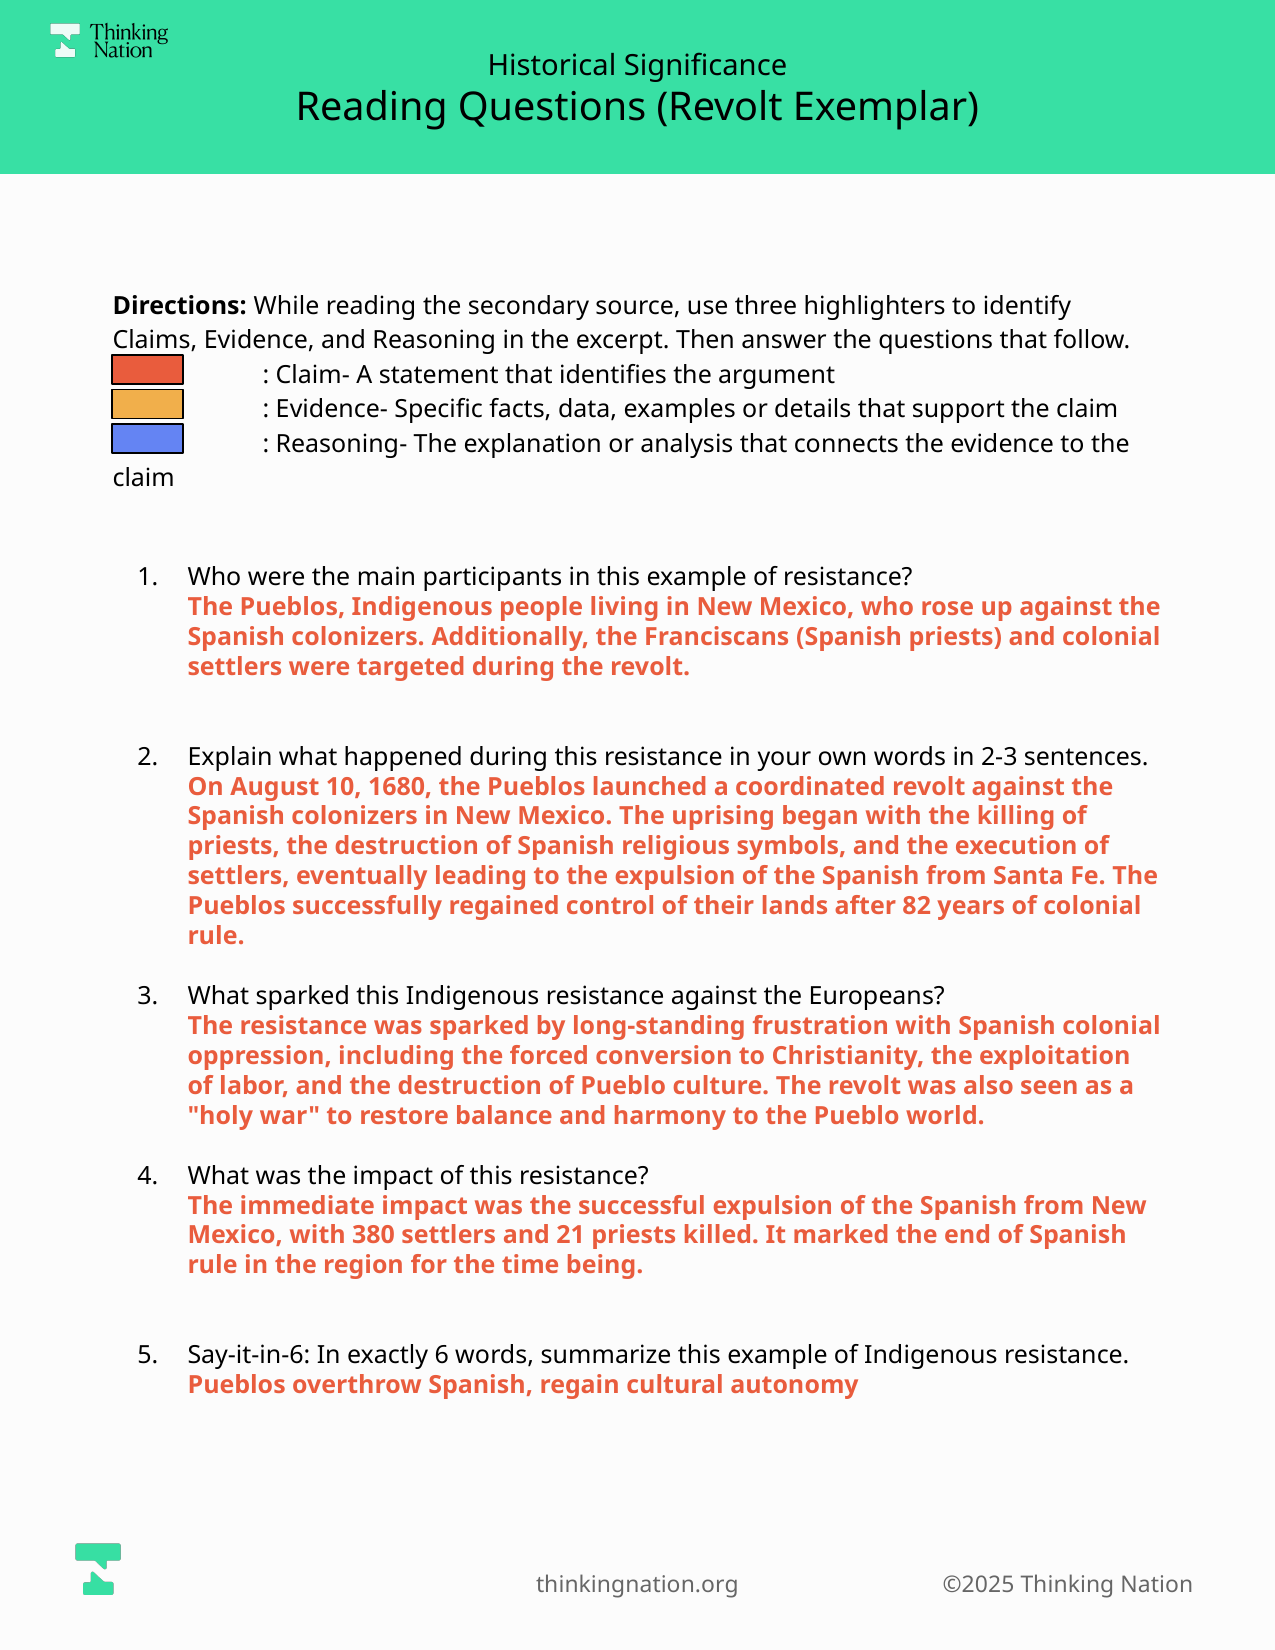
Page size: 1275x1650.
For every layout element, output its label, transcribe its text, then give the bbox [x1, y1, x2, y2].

text_box Historical Significance Reading Questions (Revolt Exemplar) [0, 0, 1275, 174]
text_box ©2025 Thinking Nation [907, 1553, 1210, 1605]
text_box [112, 389, 183, 419]
picture [36, 12, 172, 69]
text_box thinkingnation.org [486, 1553, 789, 1605]
text_box [112, 424, 183, 454]
text_box Directions: While reading the secondary source, use three highlighters to identify Claims, Evidence, and Reasoning in the excerpt. Then answer the questions that follow. : Claim- A statement that identifies the argument : Evidence- Specific facts, data, examples or details that support the claim : Reasoning- The explanation or analysis that connects the evidence to the claim Who were the main participants in this example of resistance? The Pueblos, Indigenous people living in New Mexico, who rose up against the Spanish colonizers. Additionally, the Franciscans (Spanish priests) and colonial settlers were targeted during the revolt. Explain what happened during this resistance in your own words in 2-3 sentences. On August 10, 1680, the Pueblos launched a coordinated revolt against the Spanish colonizers in New Mexico. The uprising began with the killing of priests, the destruction of Spanish religious symbols, and the execution of settlers, eventually leading to the expulsion of the Spanish from Santa Fe. The Pueblos successfully regained control of their lands after 82 years of colonial rule. What sparked this Indigenous resistance against the Europeans? The resistance was sparked by long-standing frustration with Spanish colonial oppression, including the forced conversion to Christianity, the exploitation of labor, and the destruction of Pueblo culture. The revolt was also seen as a "holy war" to restore balance and harmony to the Pueblo world. What was the impact of this resistance? The immediate impact was the successful expulsion of the Spanish from New Mexico, with 380 settlers and 21 priests killed. It marked the end of Spanish rule in the region for the time being. Say-it-in-6: In exactly 6 words, summarize this example of Indigenous resistance. Pueblos overthrow Spanish, regain cultural autonomy [97, 269, 1178, 1547]
picture [62, 1533, 134, 1605]
text_box [112, 354, 183, 384]
